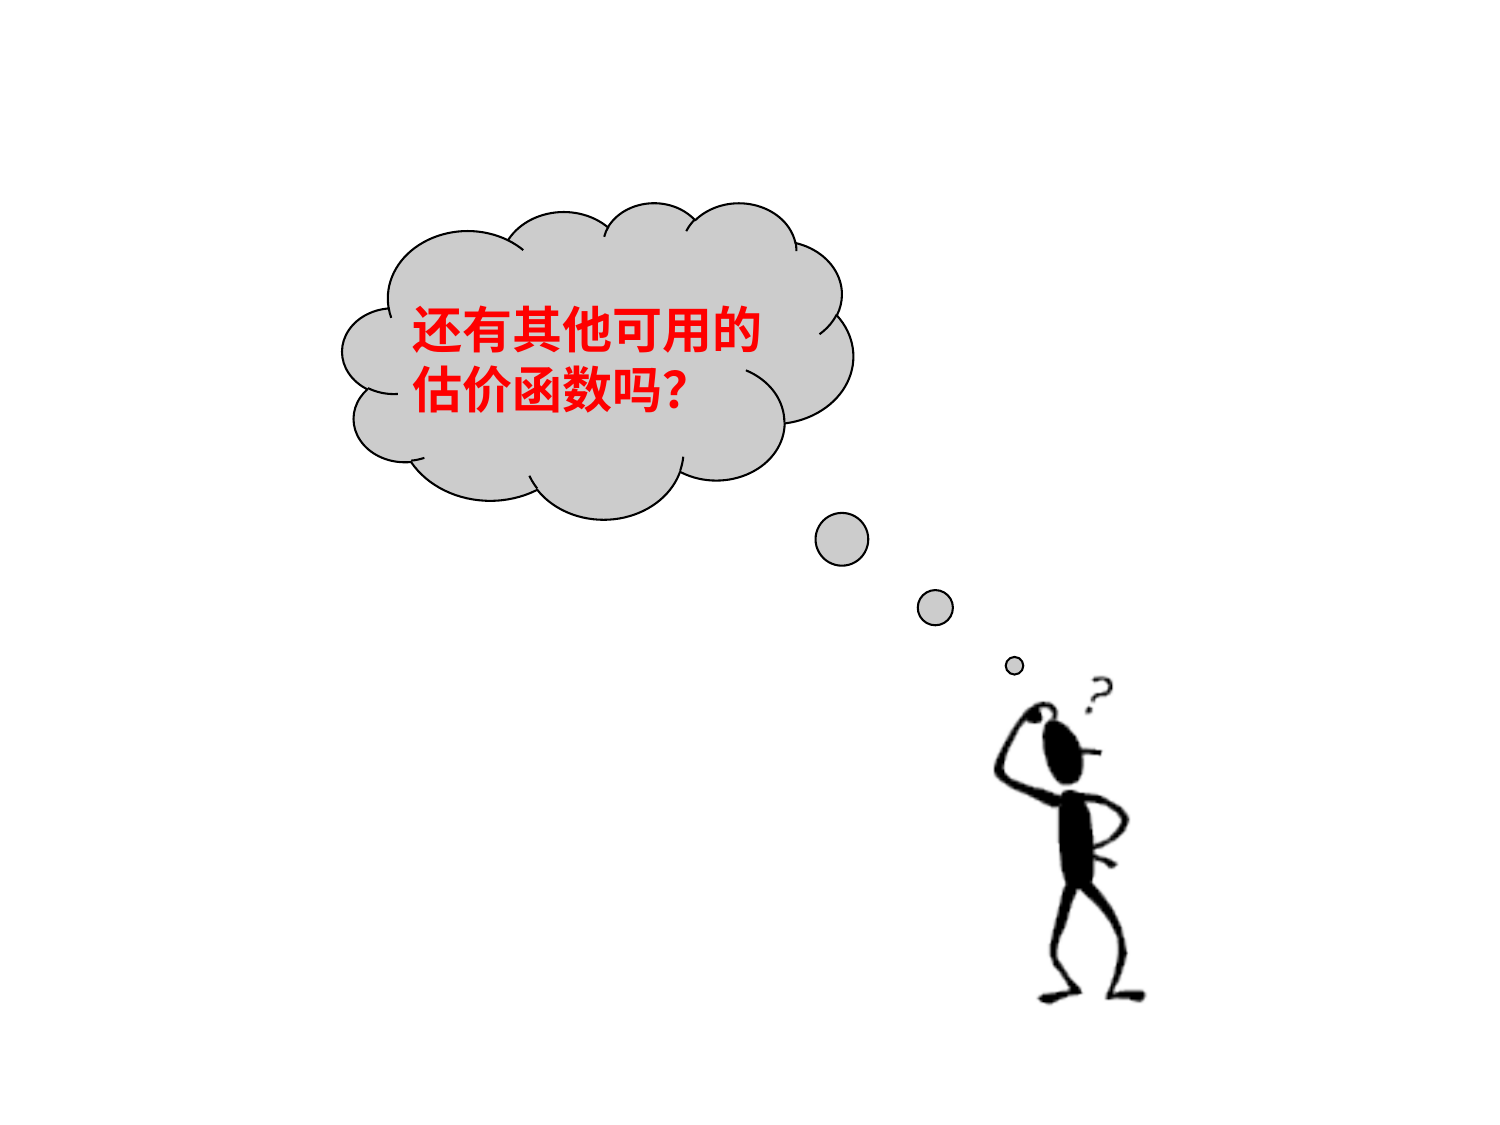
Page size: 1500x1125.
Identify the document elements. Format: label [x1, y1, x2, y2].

text_box [342, 201, 854, 519]
picture [985, 668, 1165, 1021]
